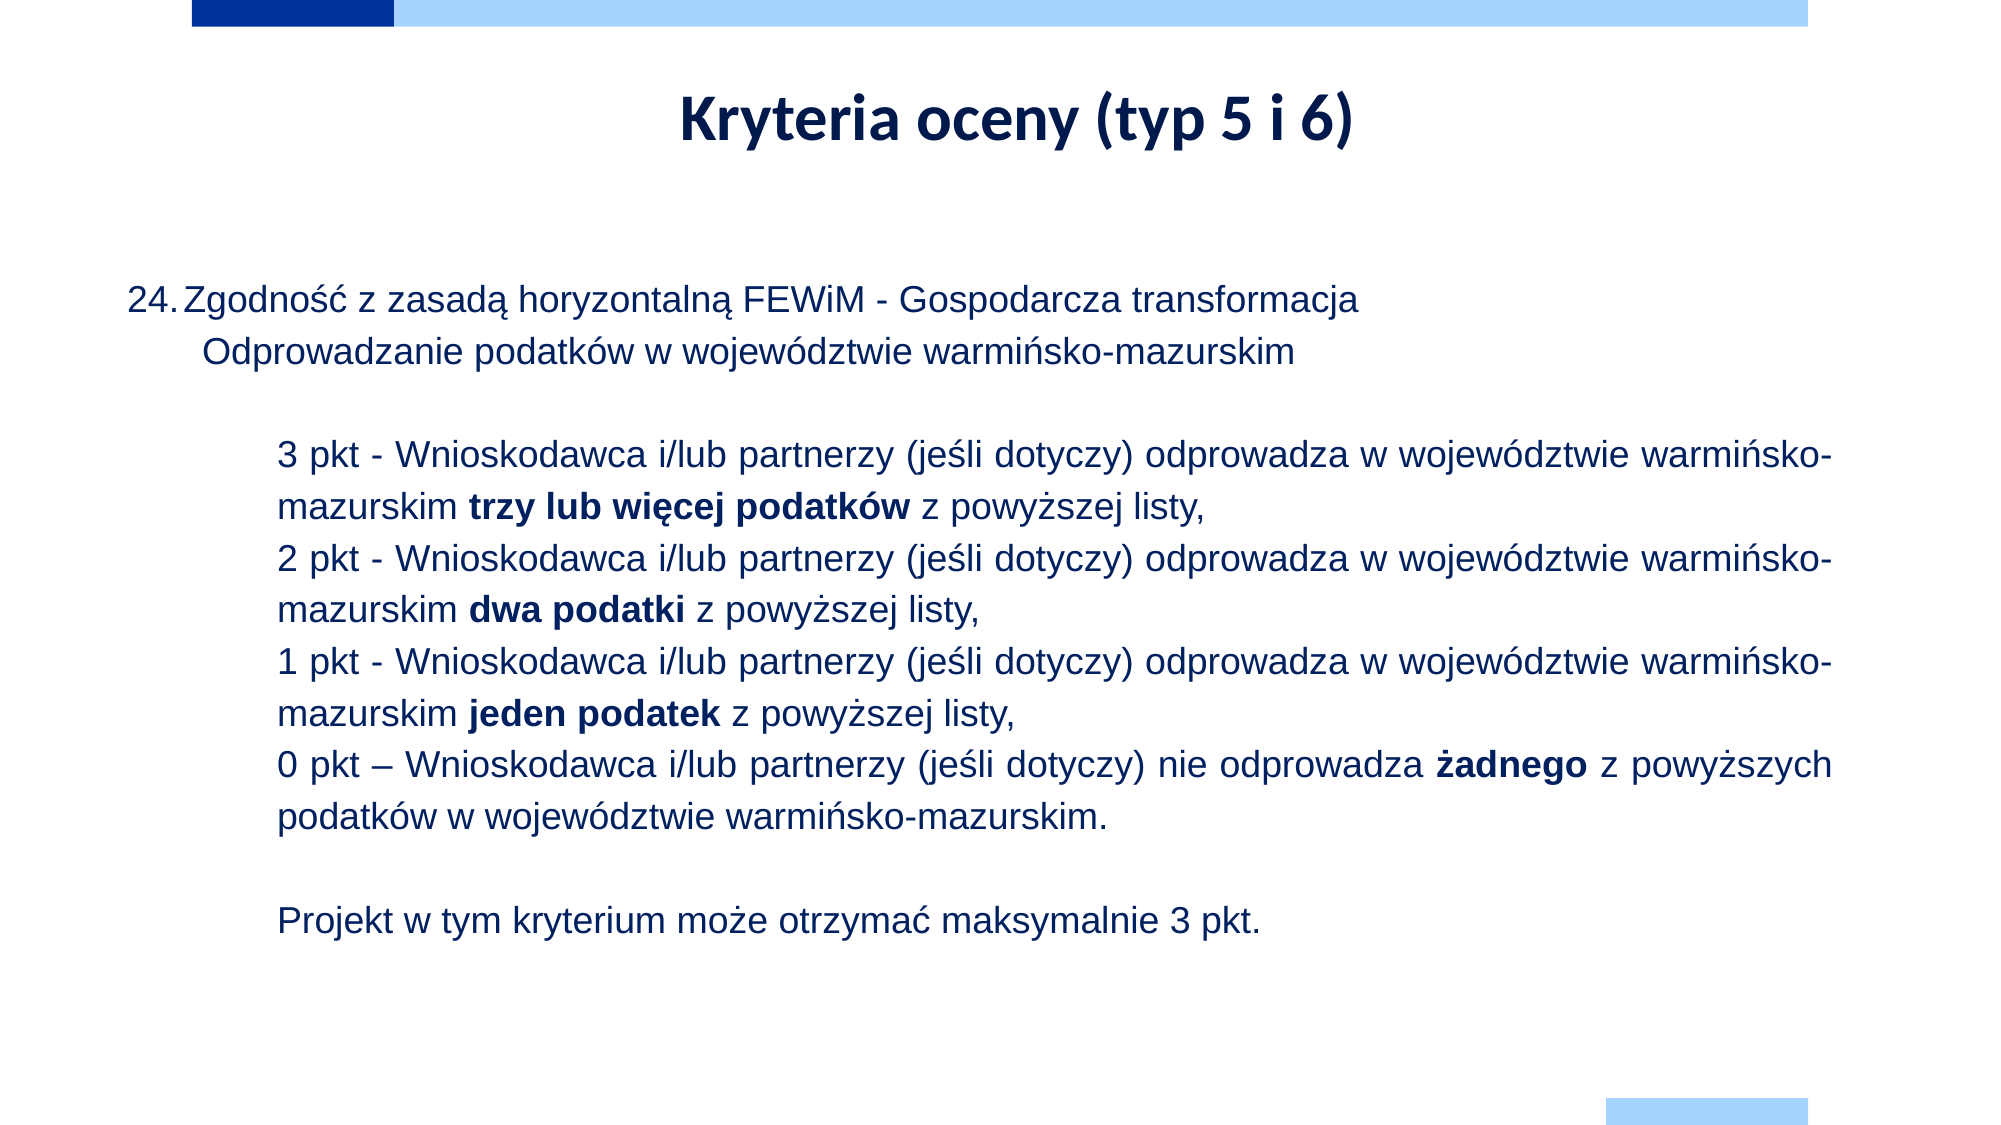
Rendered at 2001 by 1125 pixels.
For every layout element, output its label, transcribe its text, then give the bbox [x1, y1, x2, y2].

text_box Zgodność z zasadą horyzontalną FEWiM - Gospodarcza transformacja Odprowadzanie podatków w województwie warmińsko-mazurskim 3 pkt - Wnioskodawca i/lub partnerzy (jeśli dotyczy) odprowadza w województwie warmińsko-mazurskim trzy lub więcej podatków z powyższej listy, 2 pkt - Wnioskodawca i/lub partnerzy (jeśli dotyczy) odprowadza w województwie warmińsko-mazurskim dwa podatki z powyższej listy, 1 pkt - Wnioskodawca i/lub partnerzy (jeśli dotyczy) odprowadza w województwie warmińsko-mazurskim jeden podatek z powyższej listy, 0 pkt – Wnioskodawca i/lub partnerzy (jeśli dotyczy) nie odprowadza żadnego z powyższych podatków w województwie warmińsko-mazurskim. Projekt w tym kryterium może otrzymać maksymalnie 3 pkt. [112, 260, 1848, 1000]
text_box Kryteria oceny (typ 5 i 6) [131, 66, 1906, 161]
